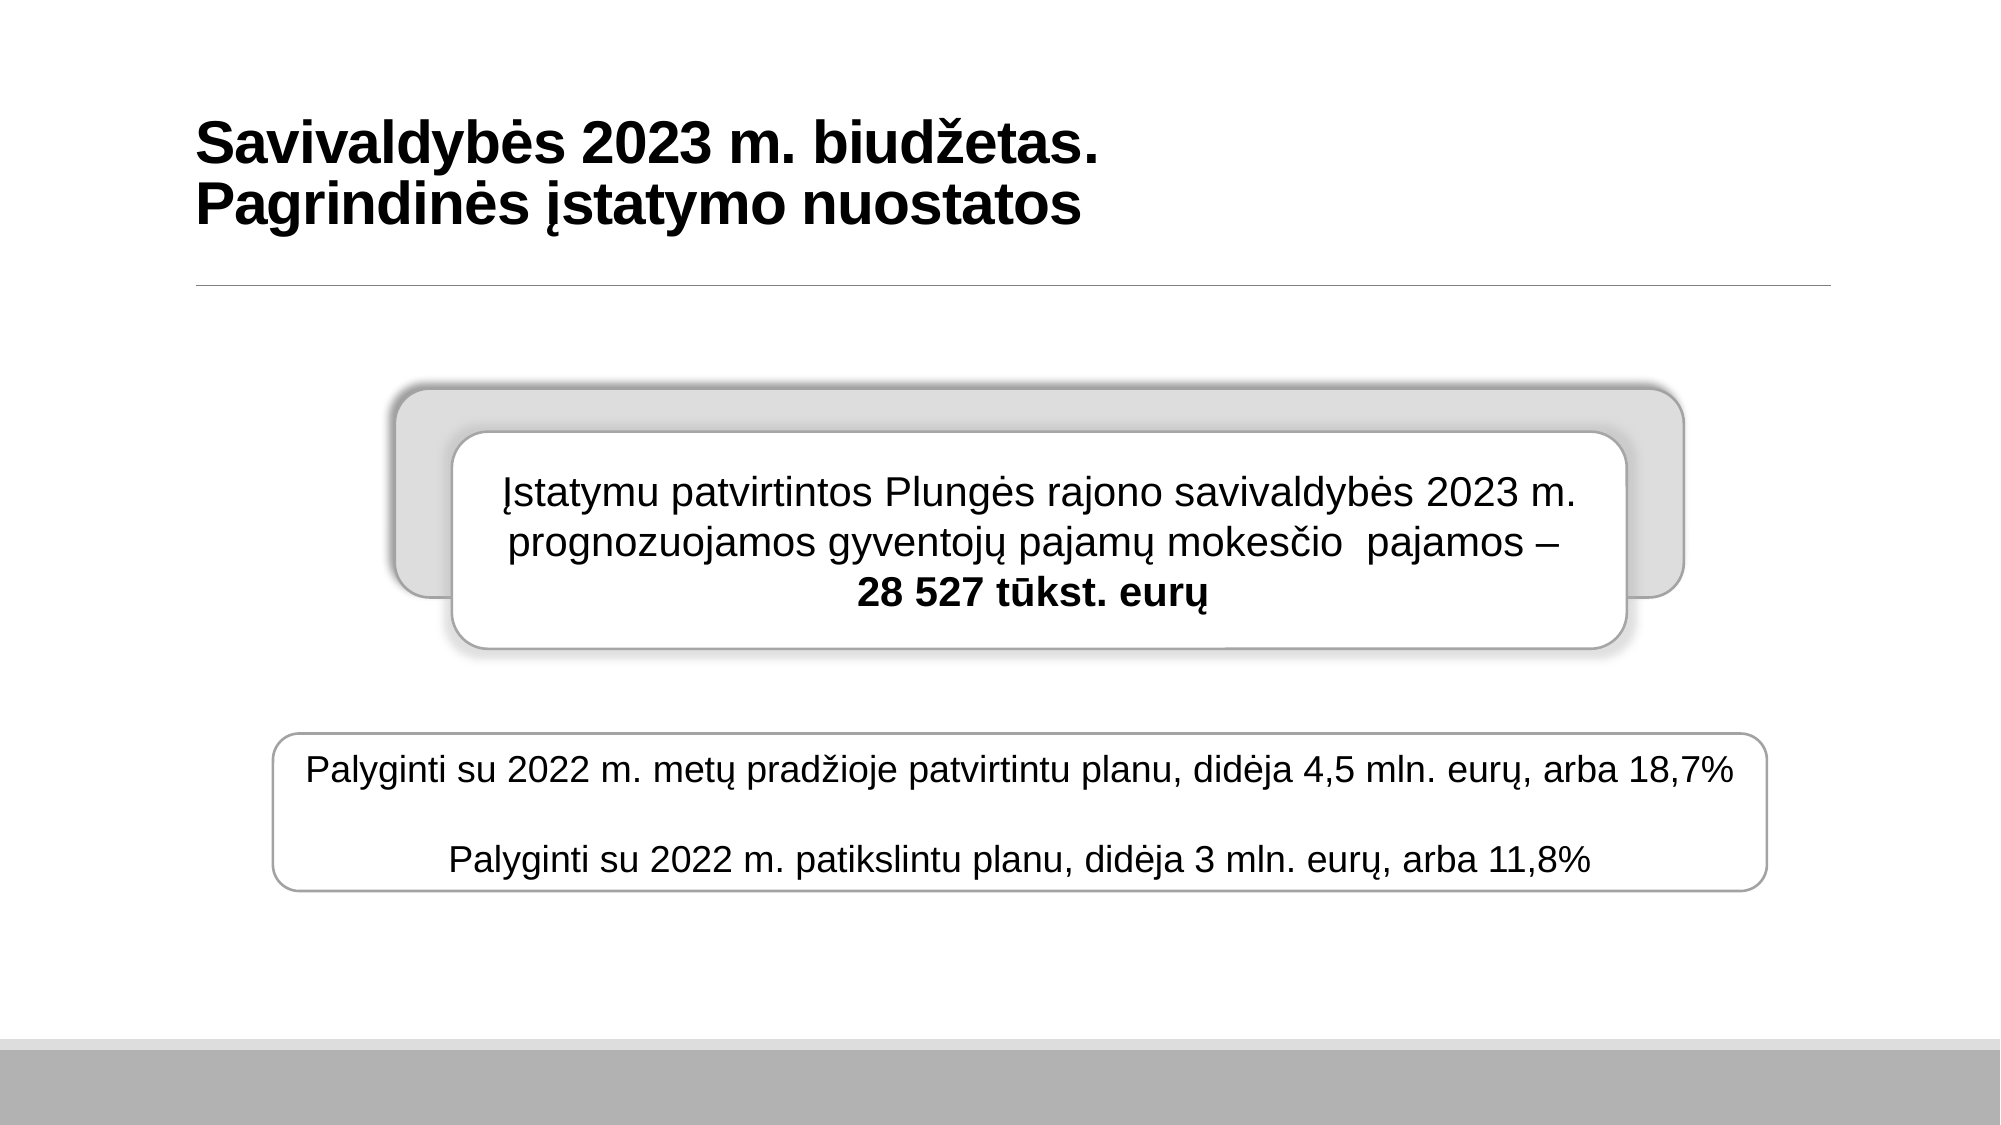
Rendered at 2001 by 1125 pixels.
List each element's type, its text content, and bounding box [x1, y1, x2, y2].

text_box Įstatymu patvirtintos Plungės rajono savivaldybės 2023 m. prognozuojamos gyventojų pajamų mokesčio pajamos – 28 527 tūkst. eurų [450, 430, 1629, 651]
title Savivaldybės 2023 m. biudžetas. Pagrindinės įstatymo nuostatos [180, 38, 1830, 245]
text_box Palyginti su 2022 m. metų pradžioje patvirtintu planu, didėja 4,5 mln. eurų, arba 18,7% Palyginti su 2022 m. patikslintu planu, didėja 3 mln. eurų, arba 11,8% [271, 732, 1769, 893]
text_box [393, 387, 1686, 599]
text_box [149, 299, 1800, 960]
